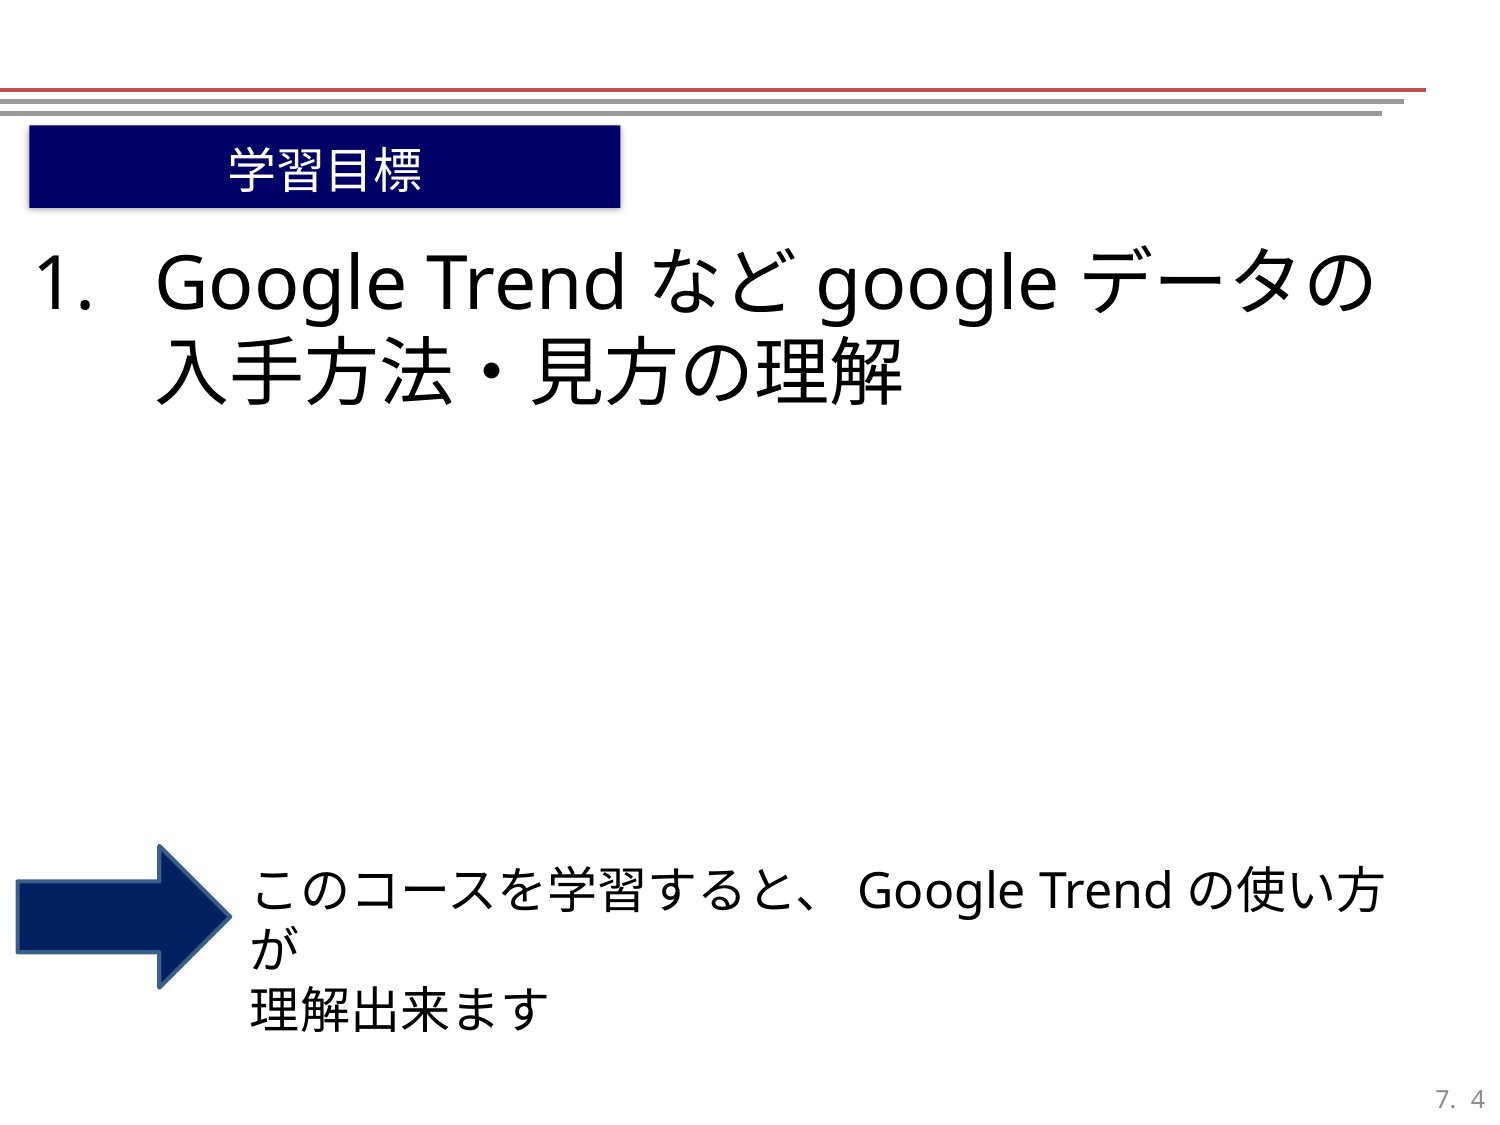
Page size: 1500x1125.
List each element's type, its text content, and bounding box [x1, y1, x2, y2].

text_box このコースを学習すると、Google Trendの使い方が 理解出来ます [235, 851, 1440, 1047]
text_box [15, 844, 233, 990]
text_box 学習目標 [29, 125, 621, 208]
slide_number 3 [1381, 1065, 1500, 1125]
text_box Google Trendなどgoogleデータの入手方法・見方の理解 [17, 227, 1459, 423]
